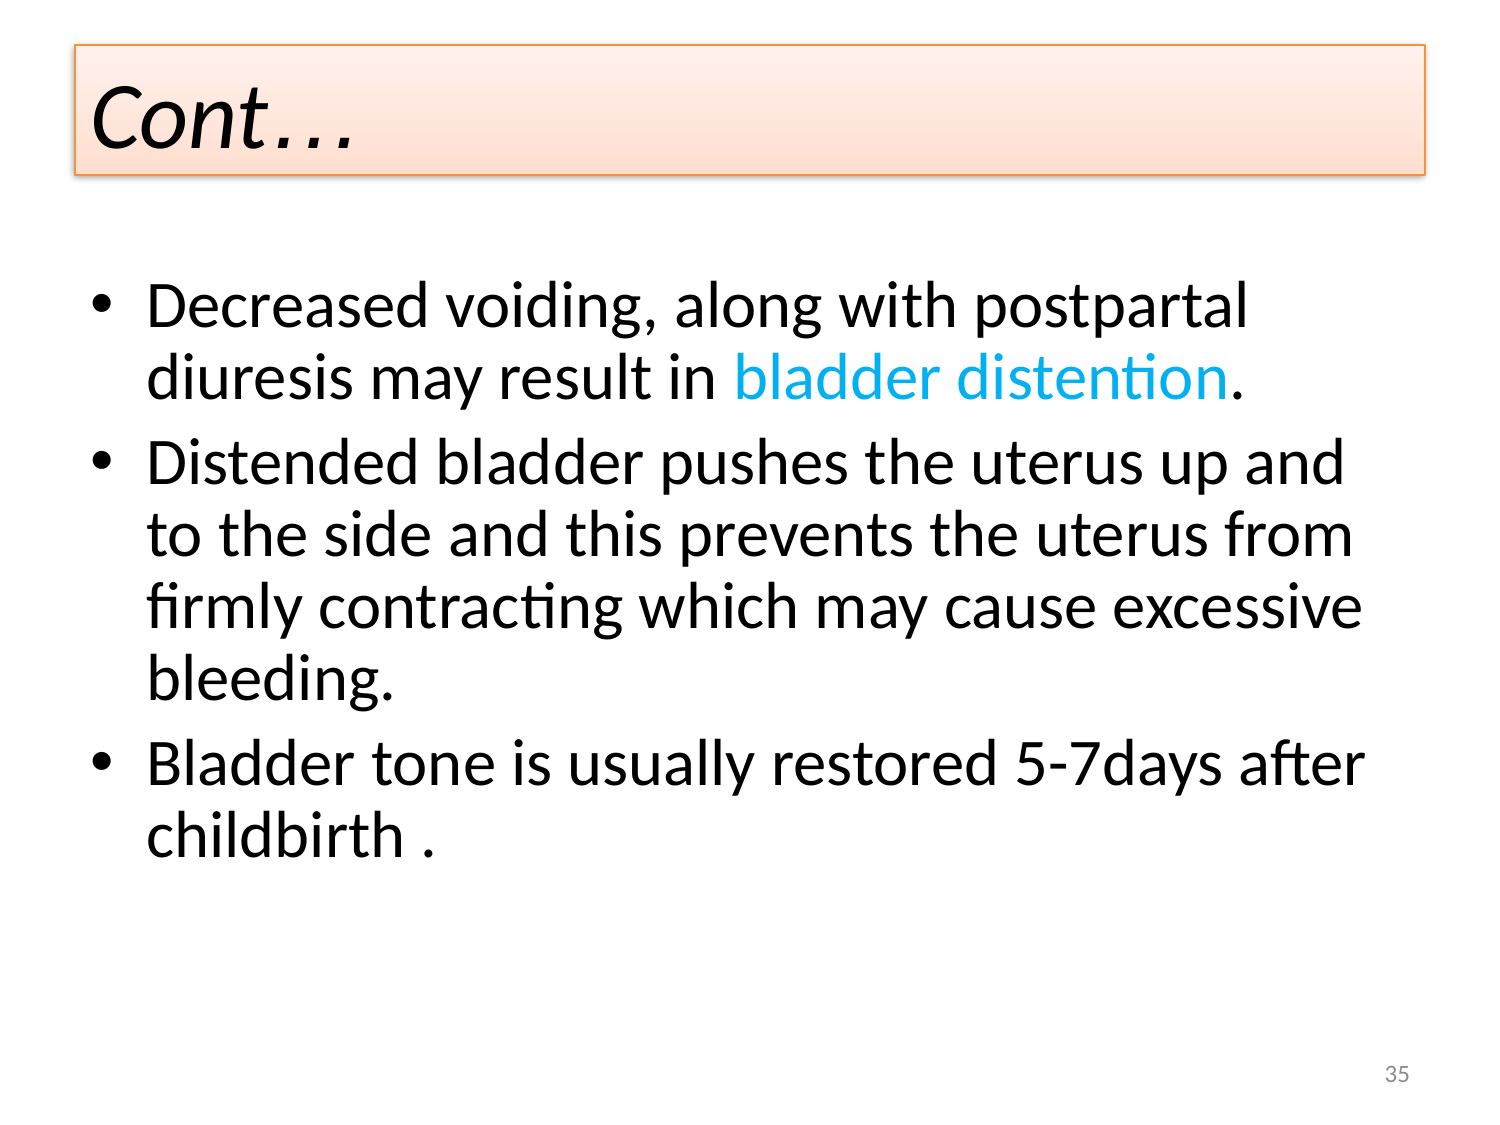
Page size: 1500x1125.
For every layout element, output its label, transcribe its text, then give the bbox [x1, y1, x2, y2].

title Cont… [74, 44, 1426, 176]
list Decreased voiding, along with postpartal diuresis may result in bladder distention. Distended bladder pushes the uterus up and to the side and this prevents the uterus from firmly contracting which may cause excessive bleeding. Bladder tone is usually restored 5-7days after childbirth . [75, 262, 1425, 1005]
slide_number 35 [1074, 1042, 1425, 1103]
